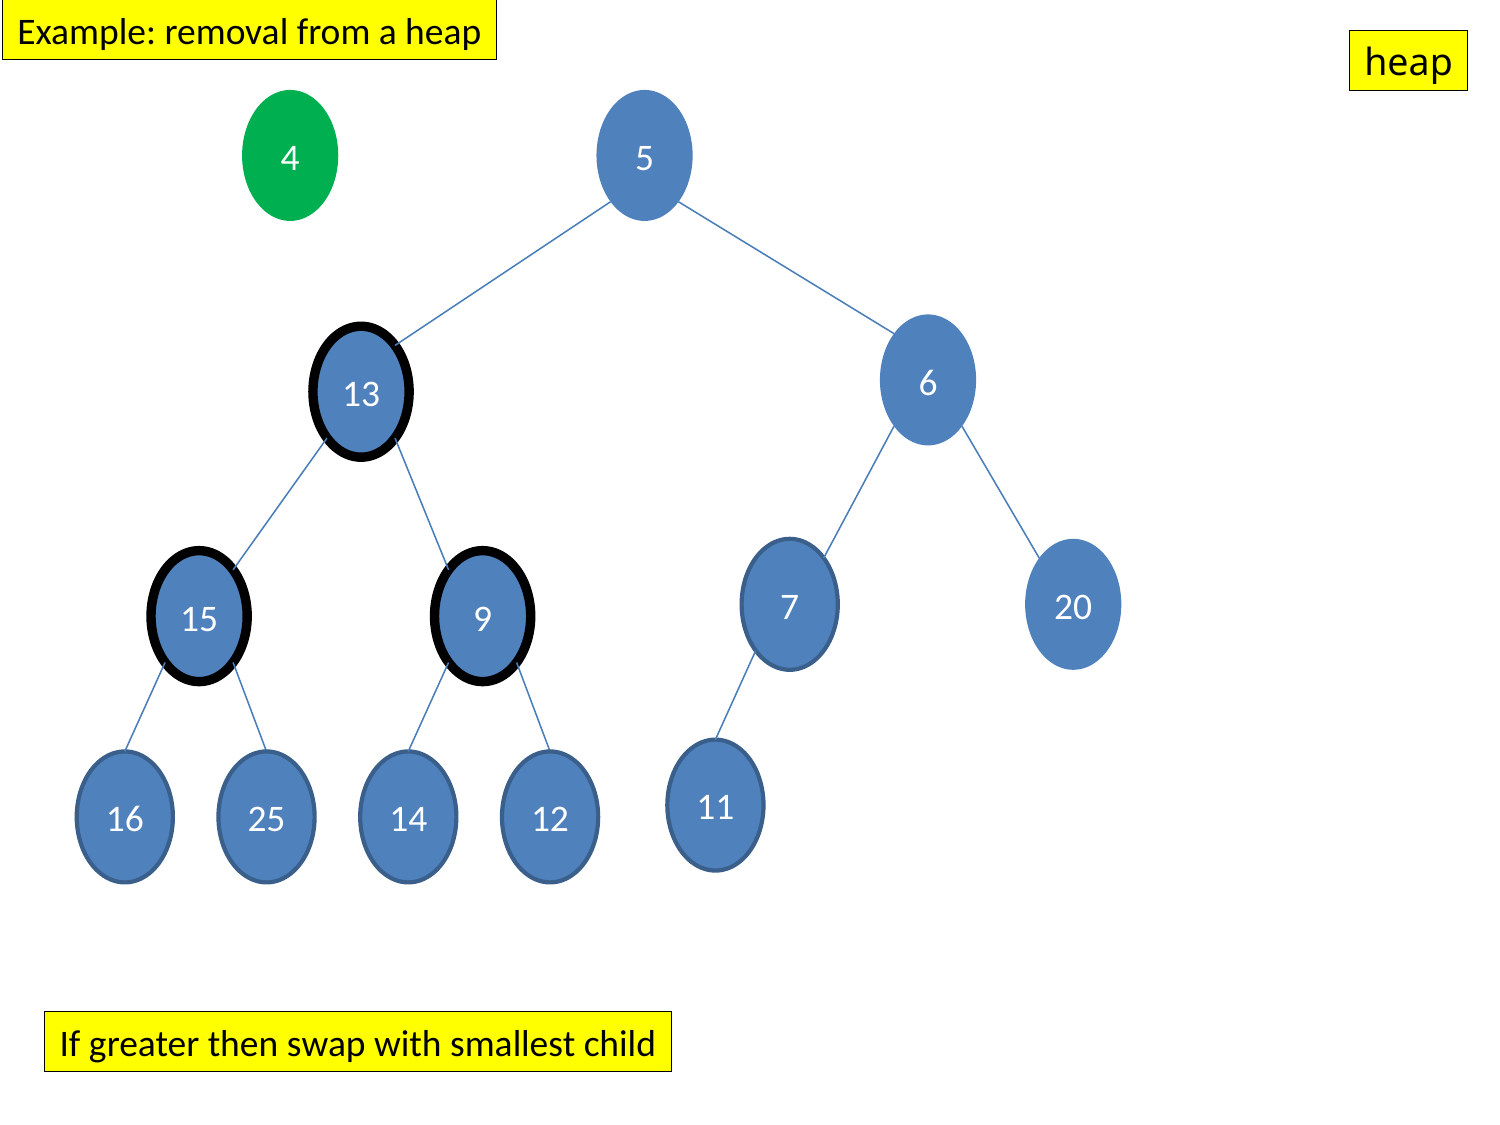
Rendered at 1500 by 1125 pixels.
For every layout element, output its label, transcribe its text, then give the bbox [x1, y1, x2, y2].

text_box If greater then swap with smallest child [44, 1011, 672, 1072]
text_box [76, 550, 315, 883]
text_box 20 [1023, 536, 1124, 672]
text_box Example: removal from a heap [2, 0, 497, 60]
text_box 6 [877, 312, 979, 448]
text_box 5 [594, 87, 695, 224]
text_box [394, 437, 449, 571]
text_box 13 [310, 324, 412, 460]
text_box 4 [239, 87, 341, 224]
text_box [961, 425, 1040, 559]
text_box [394, 201, 611, 346]
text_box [678, 201, 895, 334]
text_box heap [1349, 30, 1468, 91]
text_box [232, 437, 328, 571]
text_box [359, 550, 599, 883]
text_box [823, 425, 895, 559]
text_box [666, 538, 839, 871]
